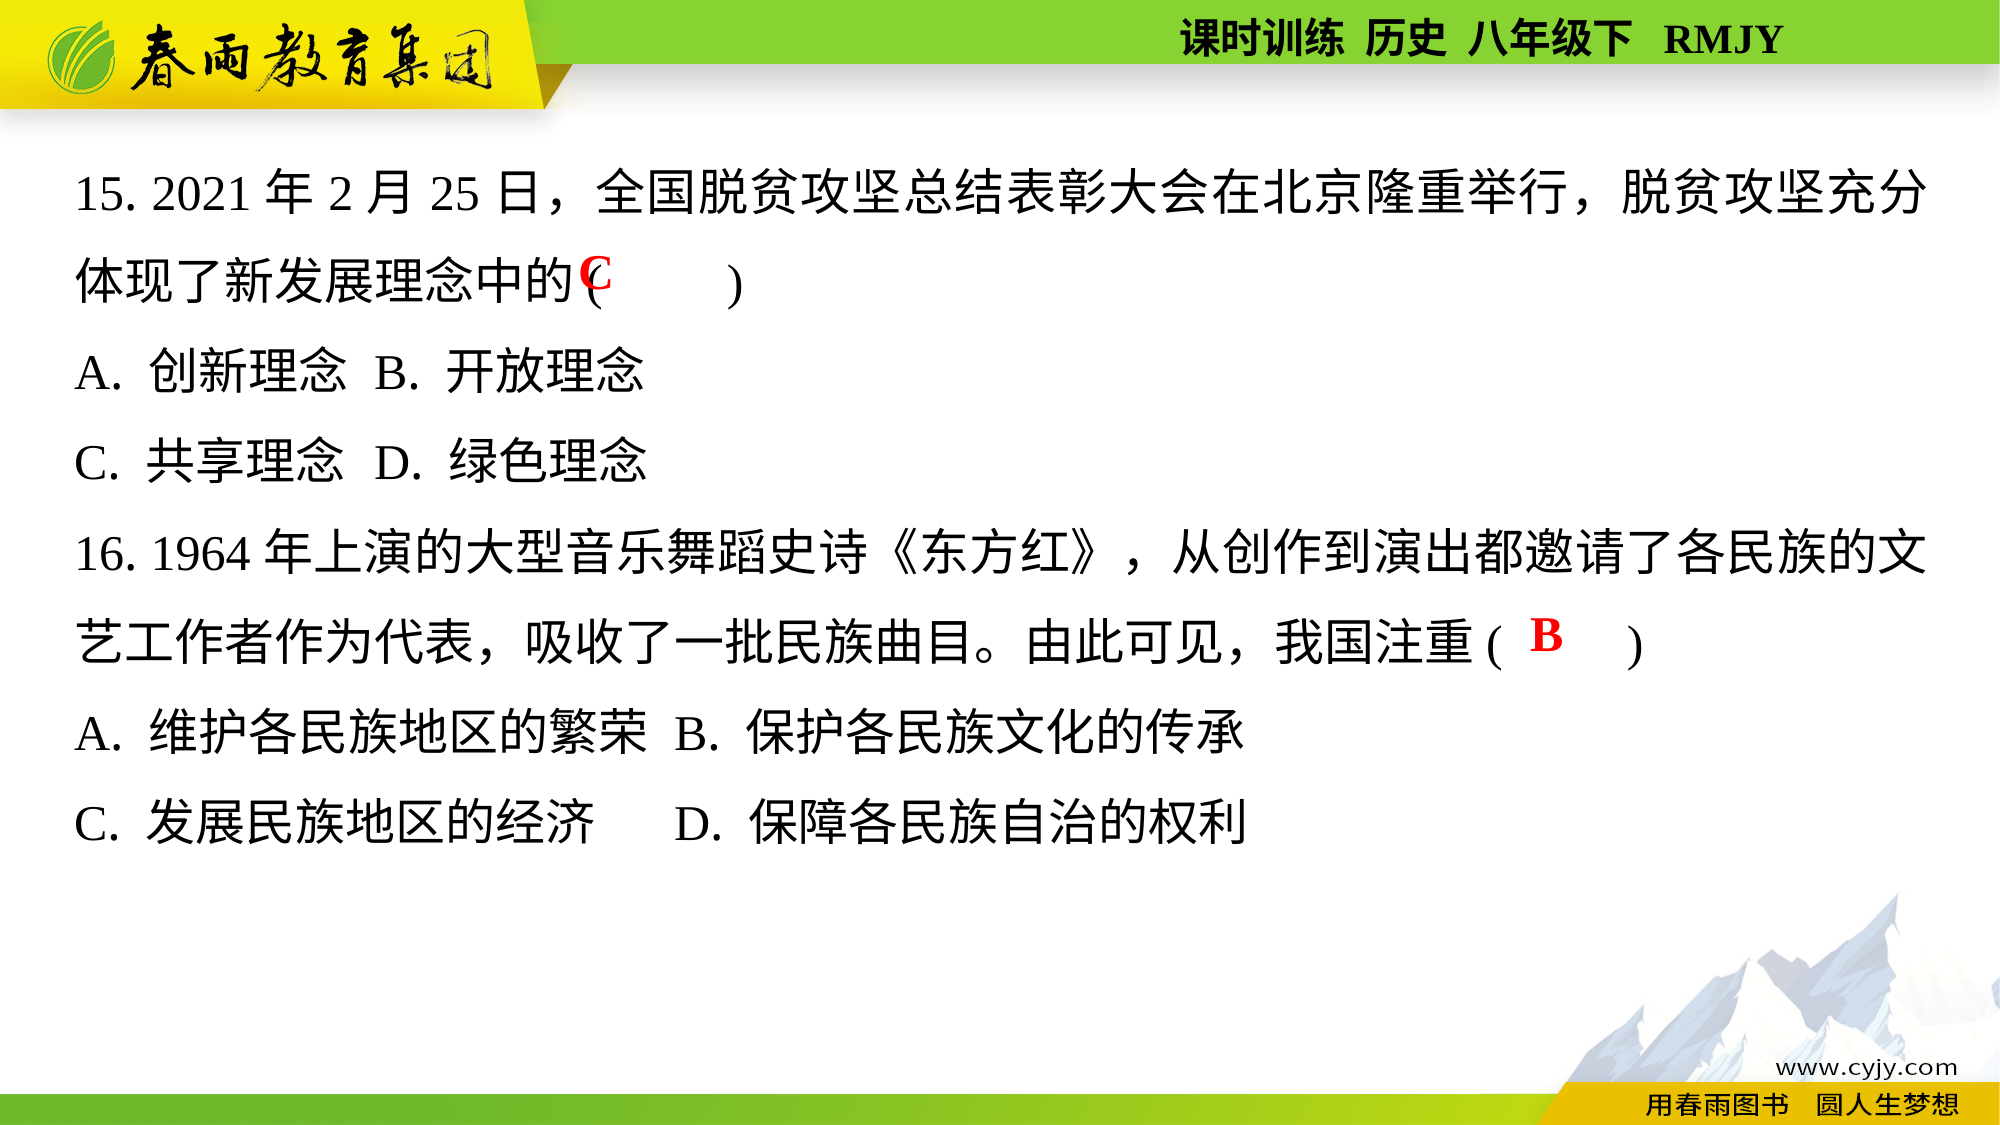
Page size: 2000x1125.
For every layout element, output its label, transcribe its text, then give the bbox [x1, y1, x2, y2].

text_box B [1515, 594, 1579, 670]
list 15. 2021年2月25日，全国脱贫攻坚总结表彰大会在北京隆重举行，脱贫攻坚充分体现了新发展理念中的( ) A. 创新理念 B. 开放理念 C. 共享理念 D. 绿色理念 16. 1964年上演的大型音乐舞蹈史诗《东方红》，从创作到演出都邀请了各民族的文艺工作者作为代表，吸收了一批民族曲目。由此可见，我国注重( ) A. 维护各民族地区的繁荣 B. 保护各民族文化的传承 C. 发展民族地区的经济 D. 保障各民族自治的权利 [59, 122, 1944, 865]
text_box C [563, 231, 629, 307]
picture [0, 0, 2000, 1125]
